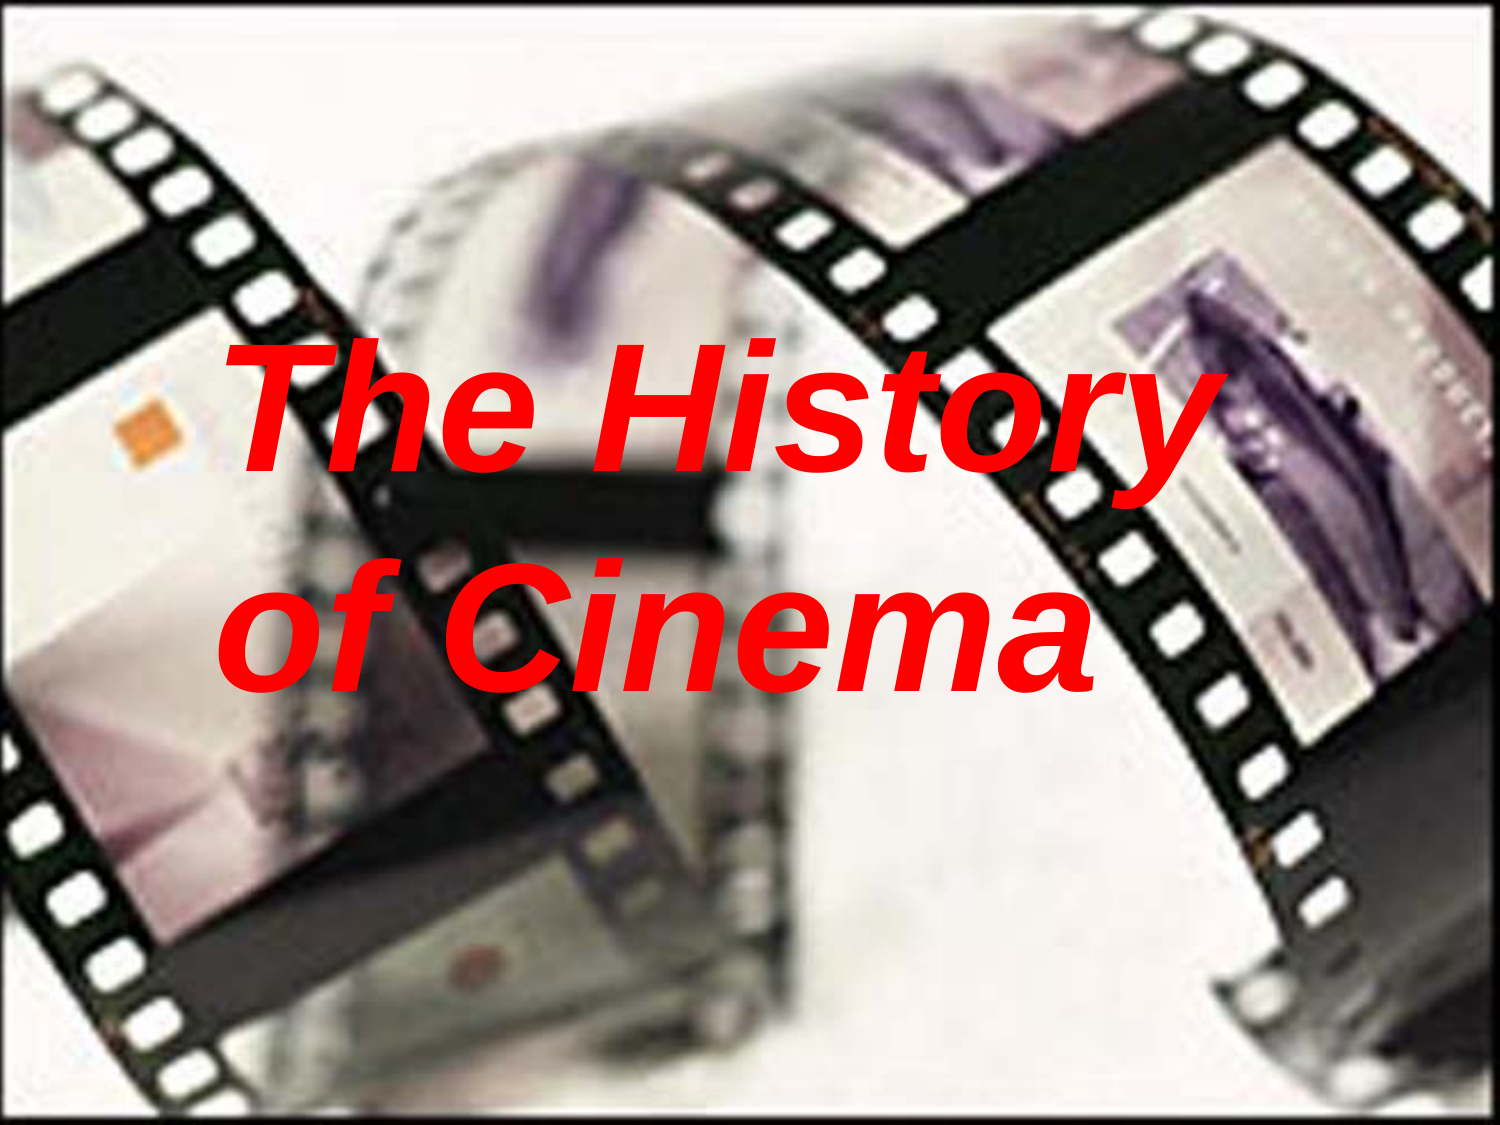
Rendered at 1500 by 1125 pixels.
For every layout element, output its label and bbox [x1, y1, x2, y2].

list [0, 0, 1500, 1125]
